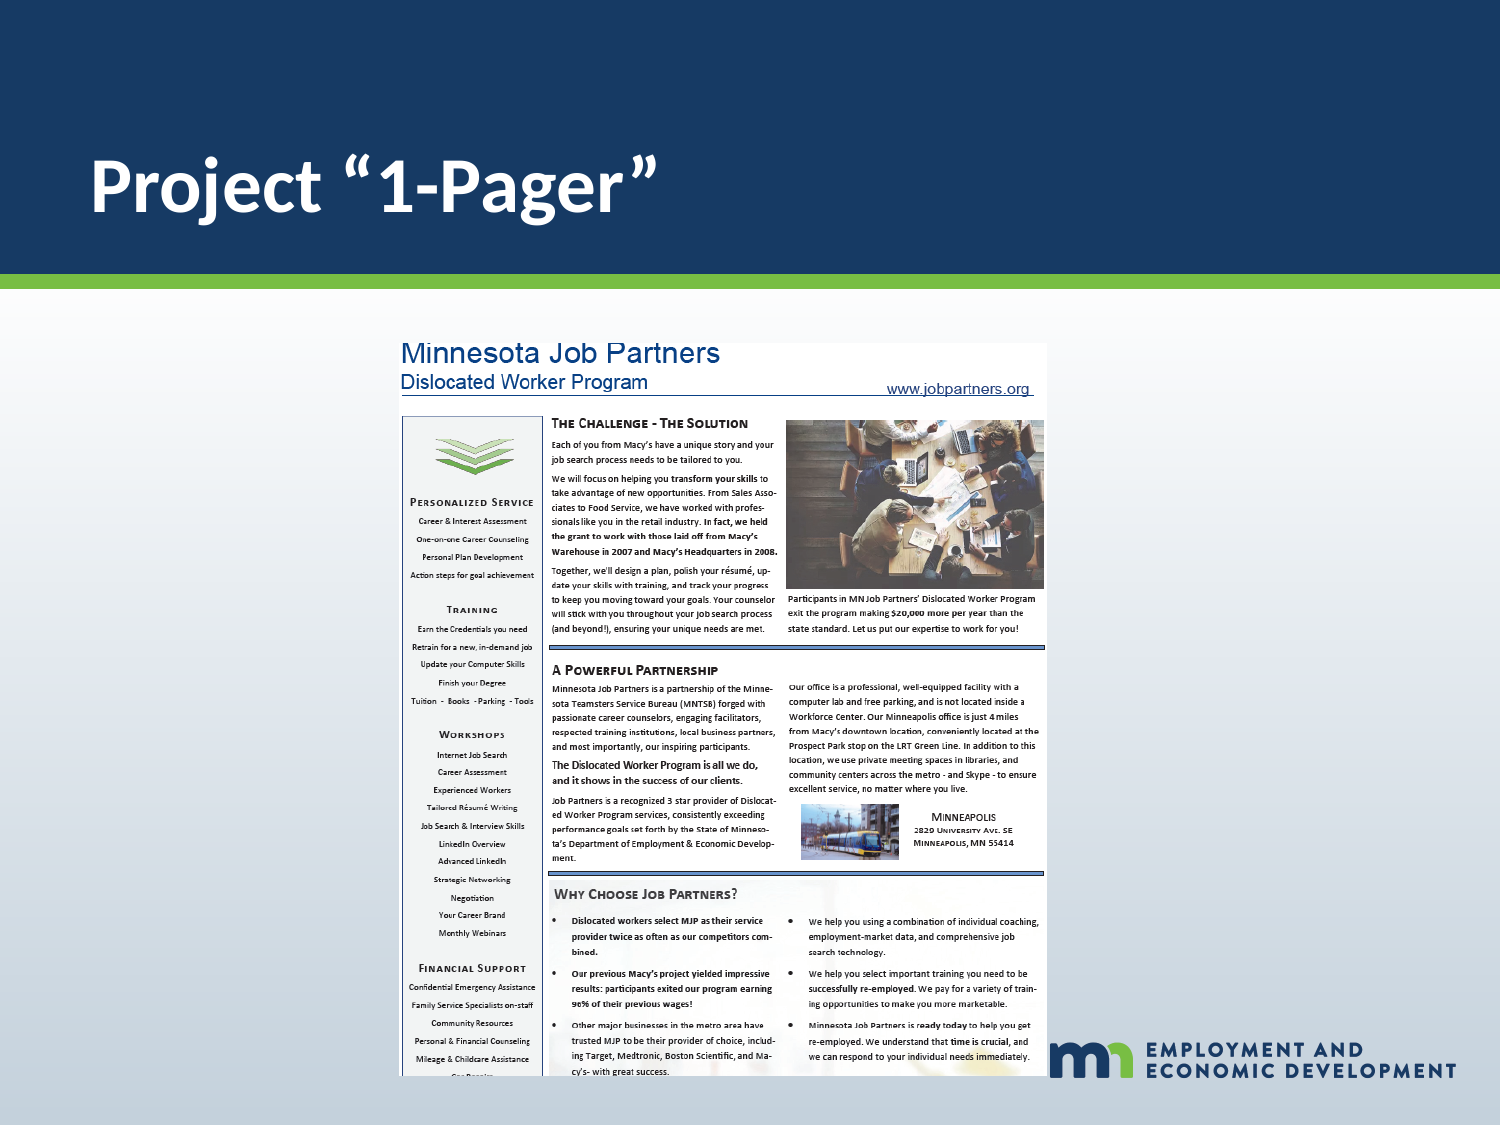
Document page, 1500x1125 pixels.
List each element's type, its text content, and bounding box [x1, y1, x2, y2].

title Project “1-Pager” [75, 99, 1425, 263]
picture [0, 0, 1500, 1125]
